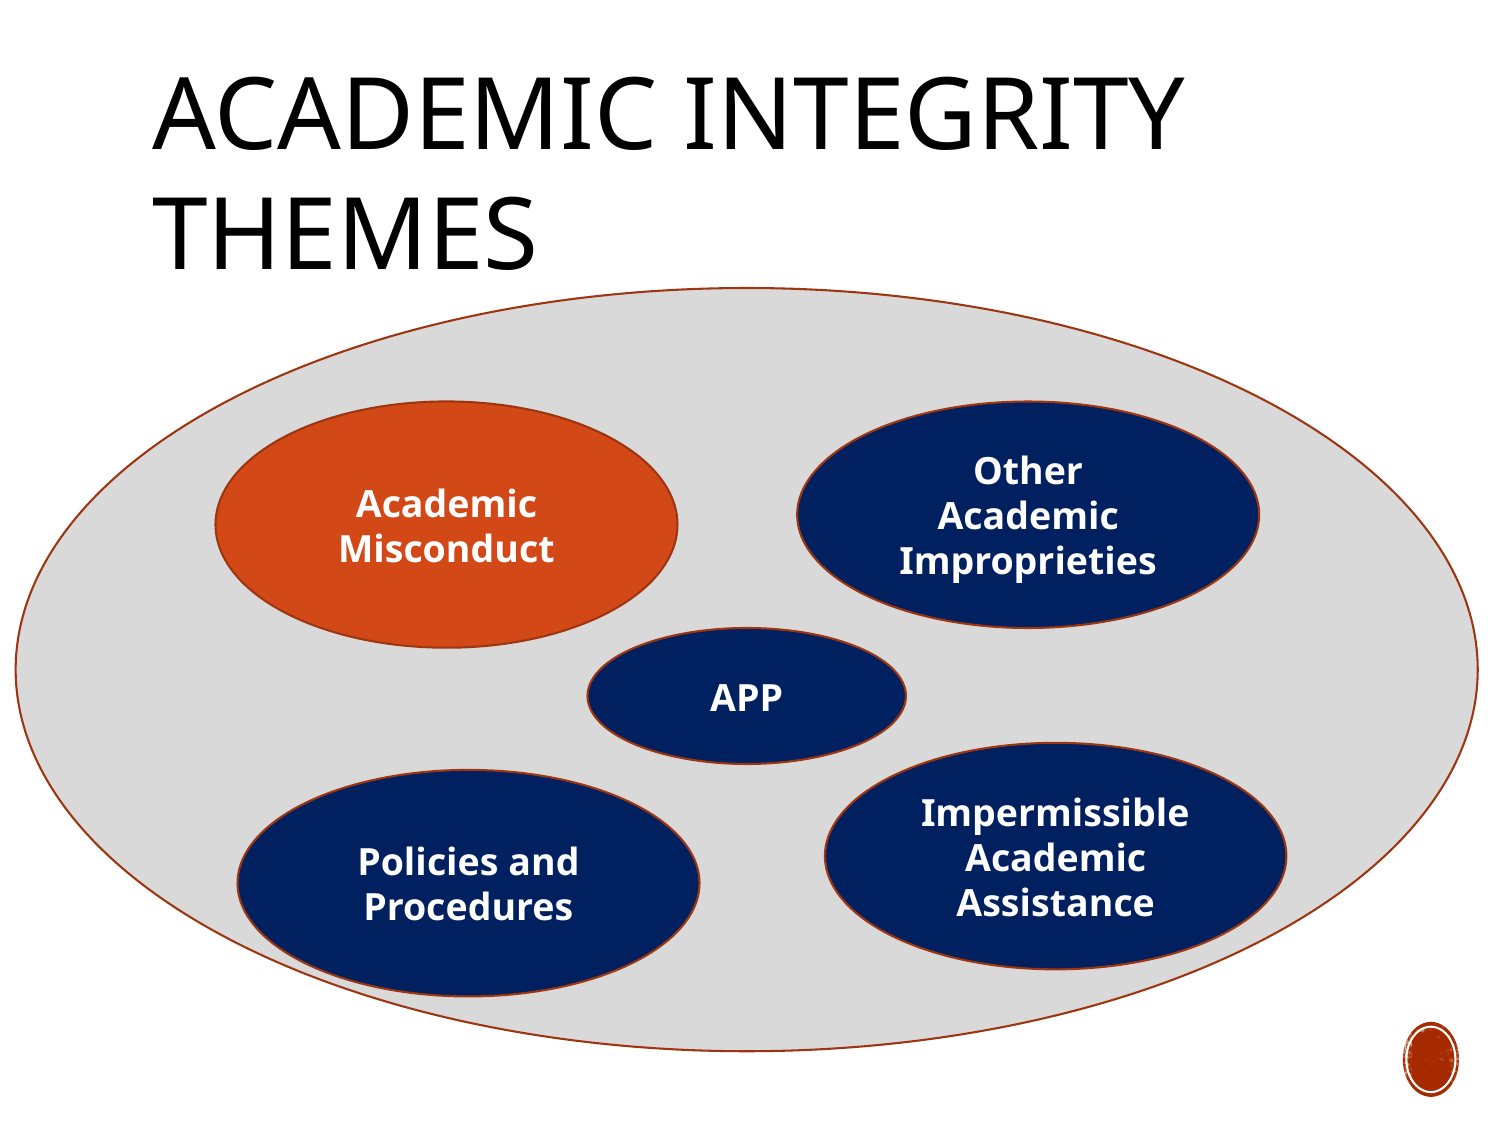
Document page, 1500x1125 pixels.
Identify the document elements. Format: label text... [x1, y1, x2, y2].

text_box APP [586, 626, 907, 766]
text_box Impermissible Academic Assistance [823, 741, 1288, 971]
text_box [14, 286, 1479, 1053]
title Academic Integrity themes [137, 37, 1375, 302]
text_box Academic Misconduct [214, 400, 679, 649]
text_box Other Academic Improprieties [796, 400, 1261, 630]
text_box Policies and Procedures [236, 768, 701, 998]
